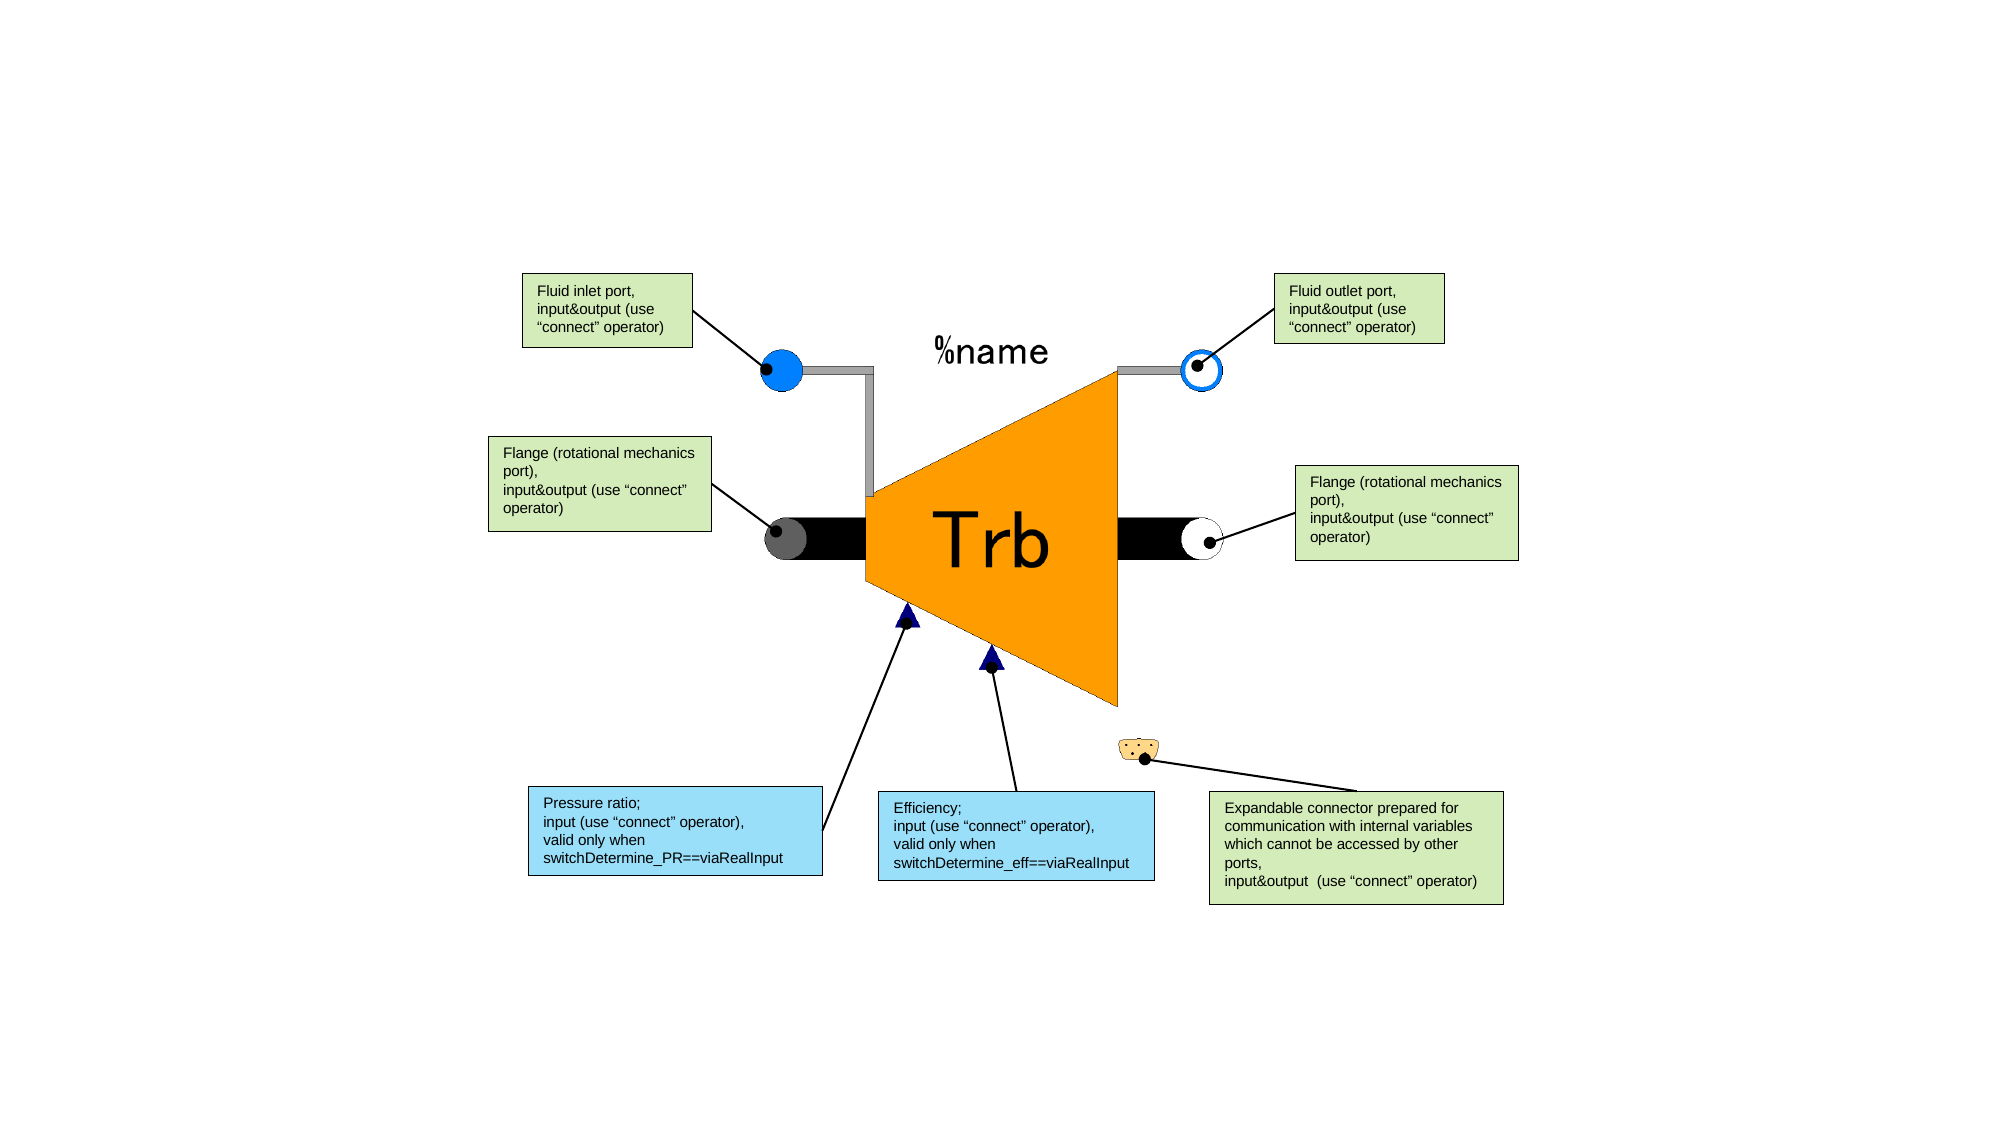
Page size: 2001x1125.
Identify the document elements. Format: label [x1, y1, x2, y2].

text_box [488, 273, 1519, 905]
